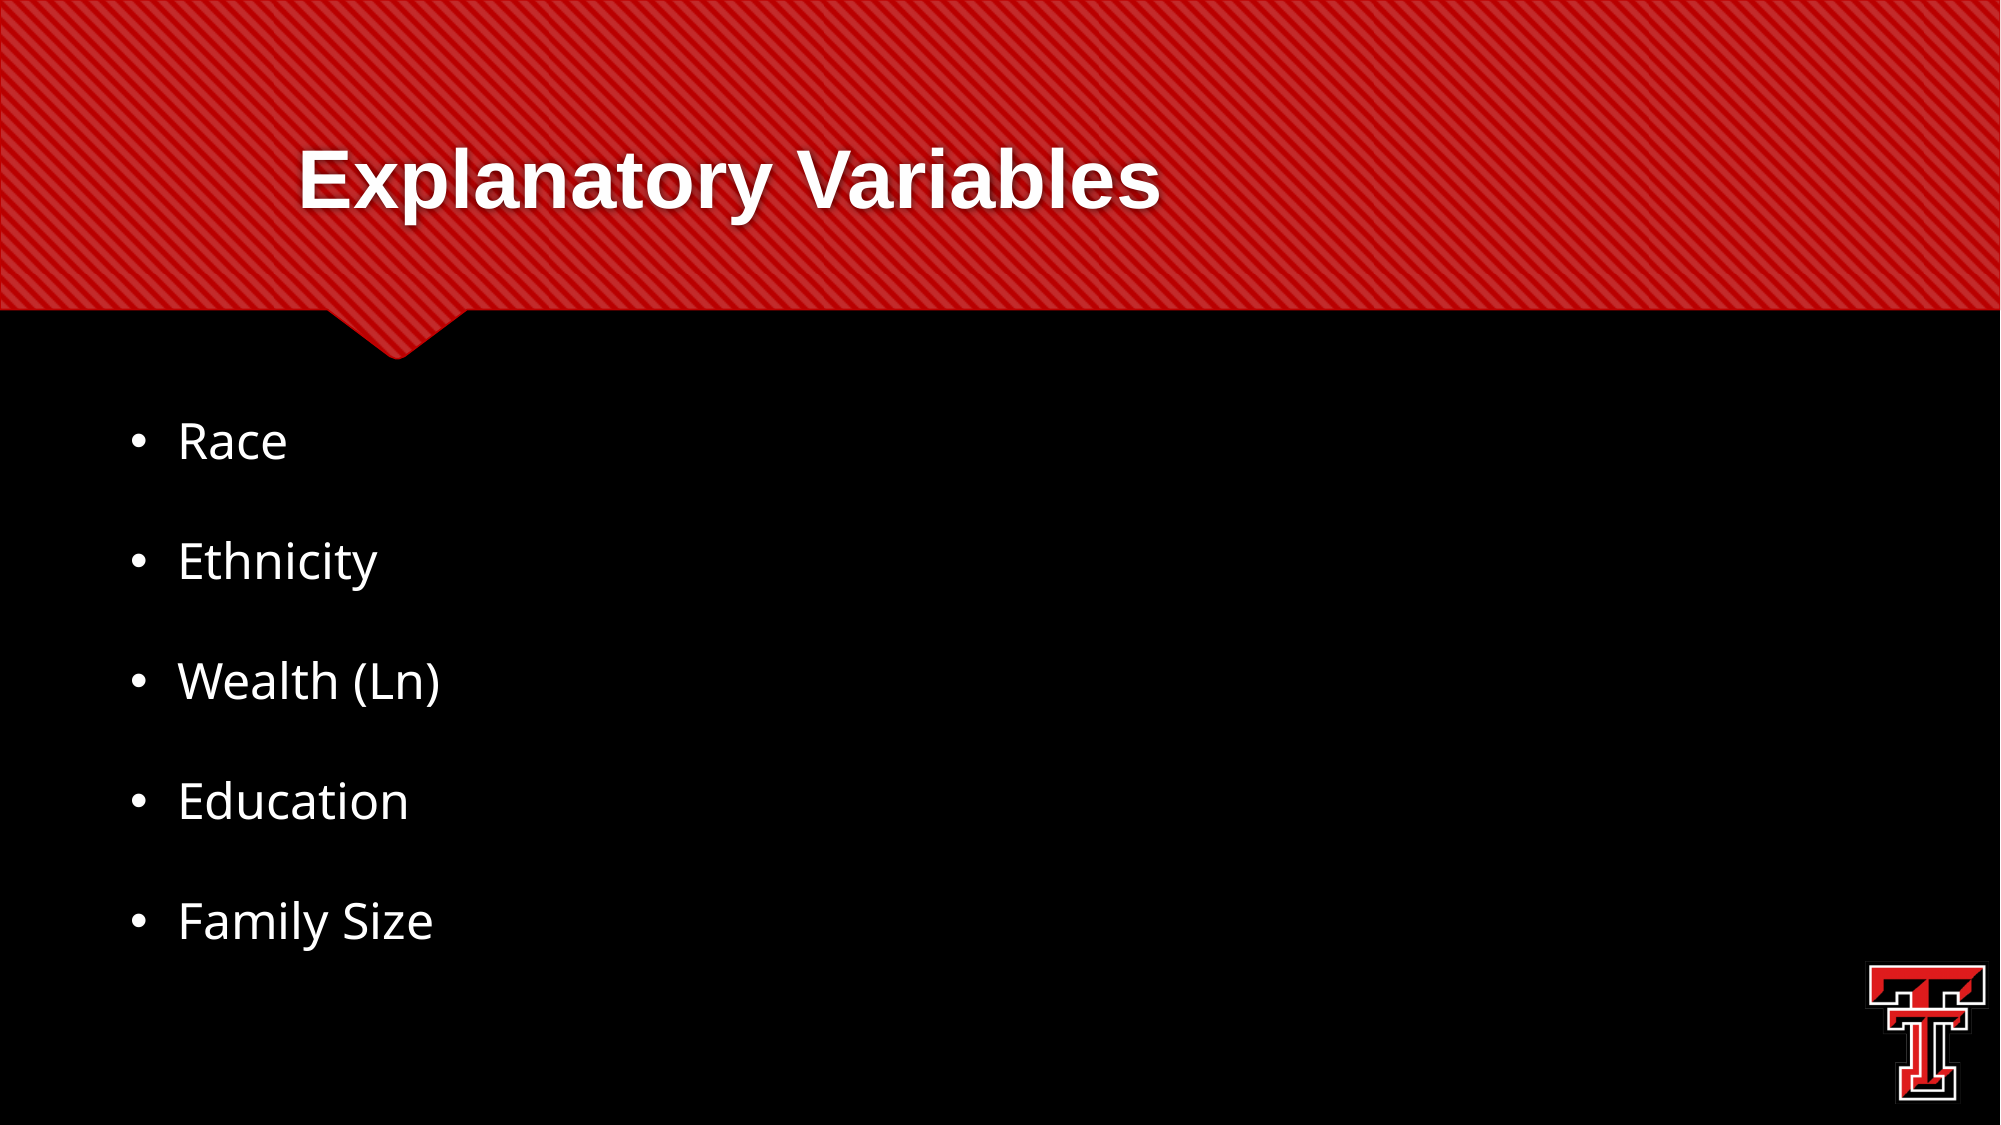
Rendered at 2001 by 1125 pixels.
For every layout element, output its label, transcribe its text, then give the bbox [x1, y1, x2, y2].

picture [1865, 960, 1989, 1105]
title Explanatory Variables [132, 73, 1868, 233]
text_box Race Ethnicity Wealth (Ln) Education Family Size [115, 342, 1923, 1125]
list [134, 364, 1866, 962]
